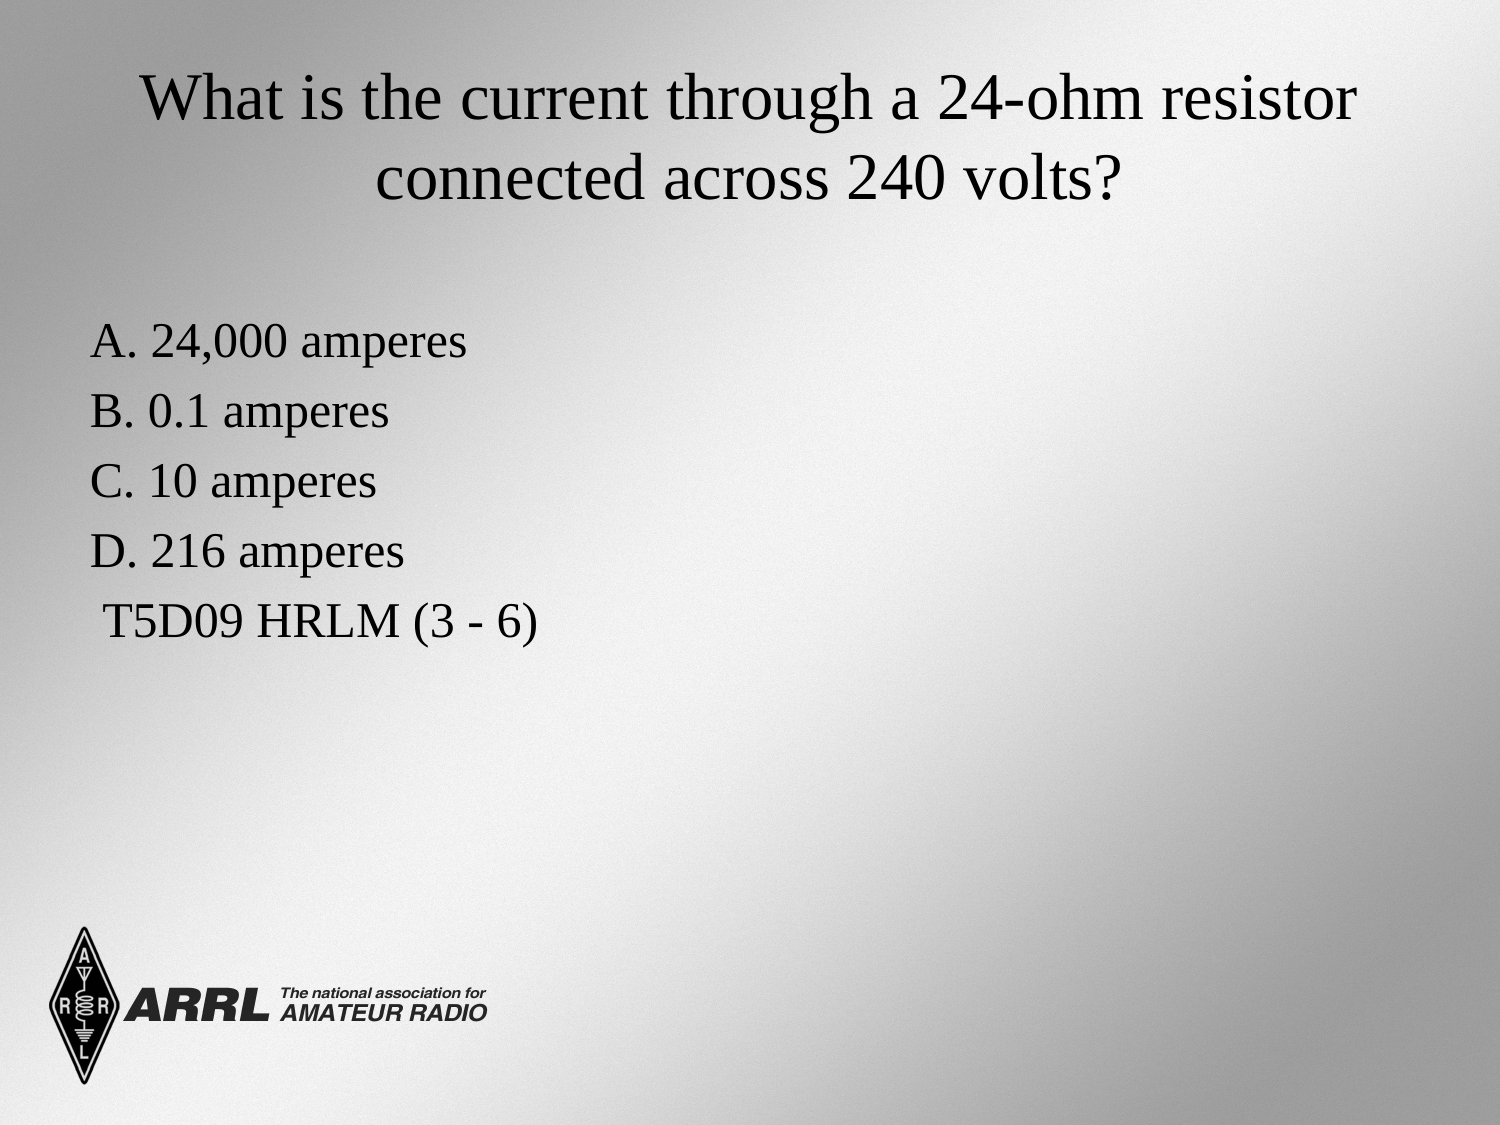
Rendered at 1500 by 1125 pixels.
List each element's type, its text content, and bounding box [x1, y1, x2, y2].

picture [0, 0, 1500, 1125]
title What is the current through a 24-ohm resistor connected across 240 volts? [75, 45, 1425, 233]
list A. 24,000 amperes B. 0.1 amperes C. 10 amperes D. 216 amperes T5D09 HRLM (3 - 6) [75, 299, 1425, 1005]
